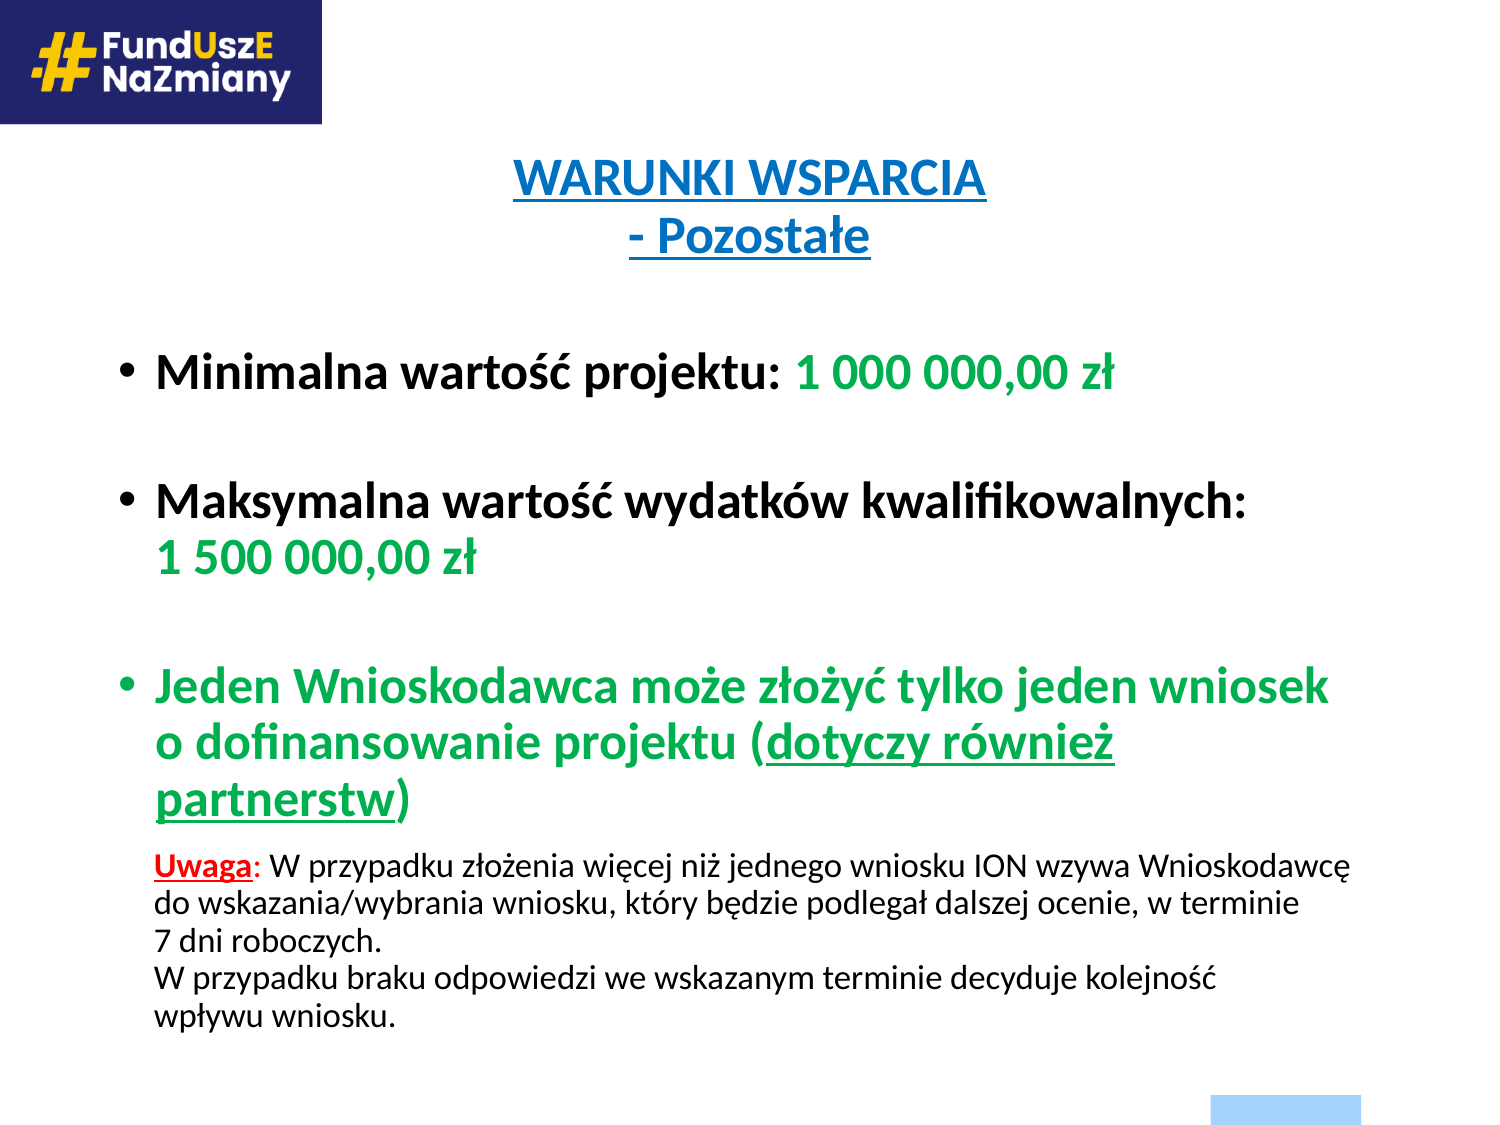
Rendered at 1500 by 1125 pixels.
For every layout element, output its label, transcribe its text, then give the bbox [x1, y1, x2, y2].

list Minimalna wartość projektu: 1 000 000,00 zł Maksymalna wartość wydatków kwalifikowalnych: 1 500 000,00 zł Jeden Wnioskodawca może złożyć tylko jeden wniosek o dofinansowanie projektu (dotyczy również partnerstw) Uwaga: W przypadku złożenia więcej niż jednego wniosku ION wzywa Wnioskodawcę do wskazania/wybrania wniosku, który będzie podlegał dalszej ocenie, w terminie 7 dni roboczych. W przypadku braku odpowiedzi we wskazanym terminie decyduje kolejność wpływu wniosku. [103, 337, 1397, 1048]
title Warunki wsparcia - Pozostałe [103, 139, 1397, 319]
picture [0, 0, 1500, 1125]
